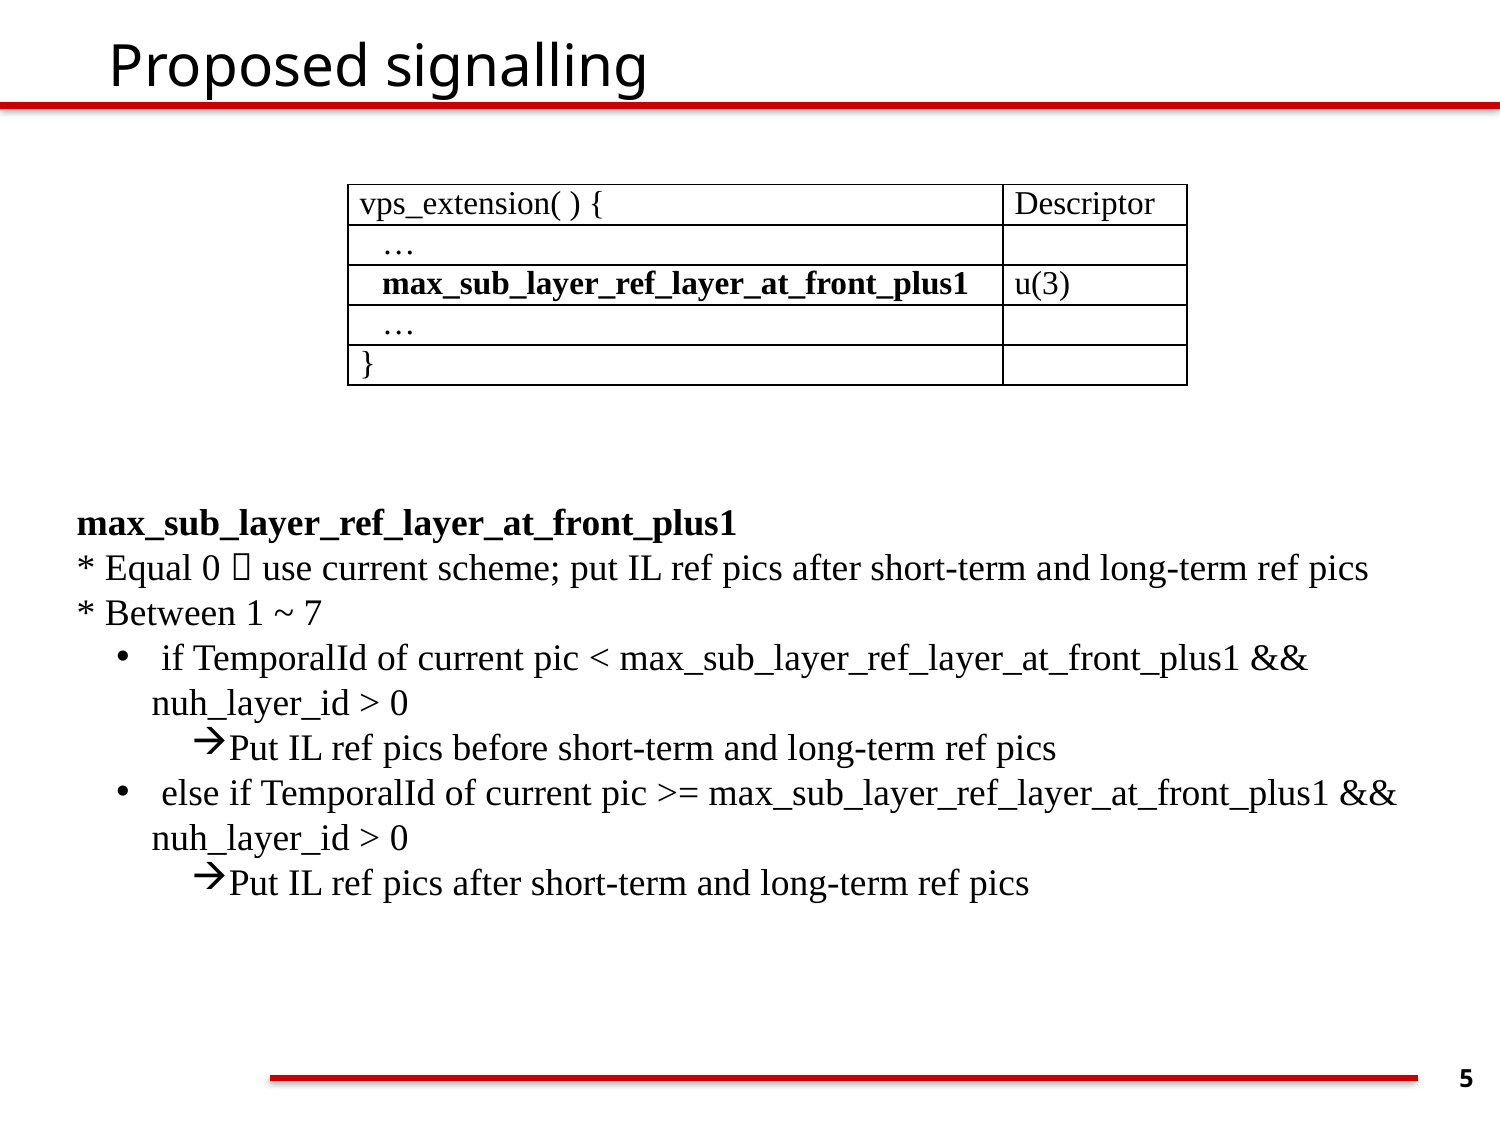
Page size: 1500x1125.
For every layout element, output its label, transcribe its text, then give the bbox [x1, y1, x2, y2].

table_cell [1004, 306, 1186, 344]
table_cell u(3) [1004, 266, 1186, 304]
table_cell … [349, 306, 1002, 344]
table_header vps_extension( ) { [349, 185, 1002, 224]
table_cell … [349, 226, 1002, 264]
table_cell [1004, 226, 1186, 264]
table_cell [1004, 346, 1186, 384]
table_header Descriptor [1004, 185, 1186, 224]
table_cell } [349, 346, 1002, 384]
title Proposed signalling [93, 32, 1500, 94]
slide_number 5 [1417, 1054, 1489, 1114]
text_box max_sub_layer_ref_layer_at_front_plus1 * Equal 0  use current scheme; put IL ref pics after short-term and long-term ref pics * Between 1 ~ 7 if TemporalId of current pic < max_sub_layer_ref_layer_at_front_plus1 && nuh_layer_id > 0 Put IL ref pics before short-term and long-term ref pics else if TemporalId of current pic >= max_sub_layer_ref_layer_at_front_plus1 && nuh_layer_id > 0 Put IL ref pics after short-term and long-term ref pics [75, 466, 1500, 943]
table_cell max_sub_layer_ref_layer_at_front_plus1 [349, 266, 1002, 304]
